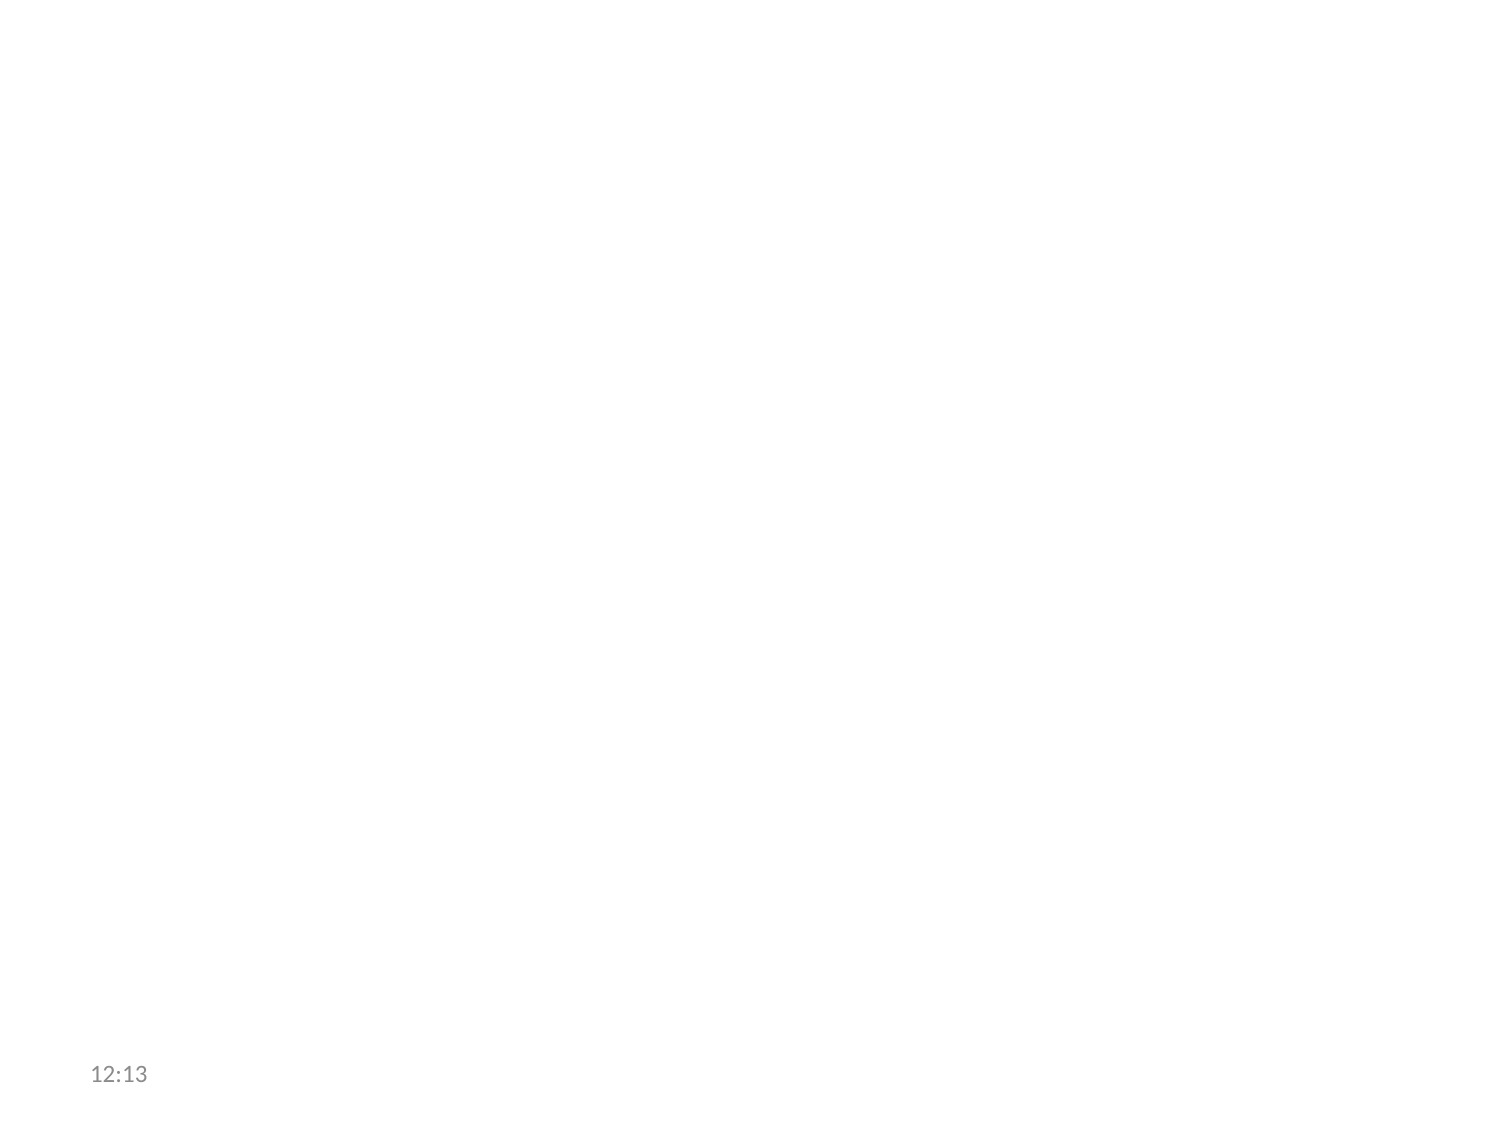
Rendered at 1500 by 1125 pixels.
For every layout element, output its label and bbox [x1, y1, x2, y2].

slide_number [75, 1042, 425, 1103]
